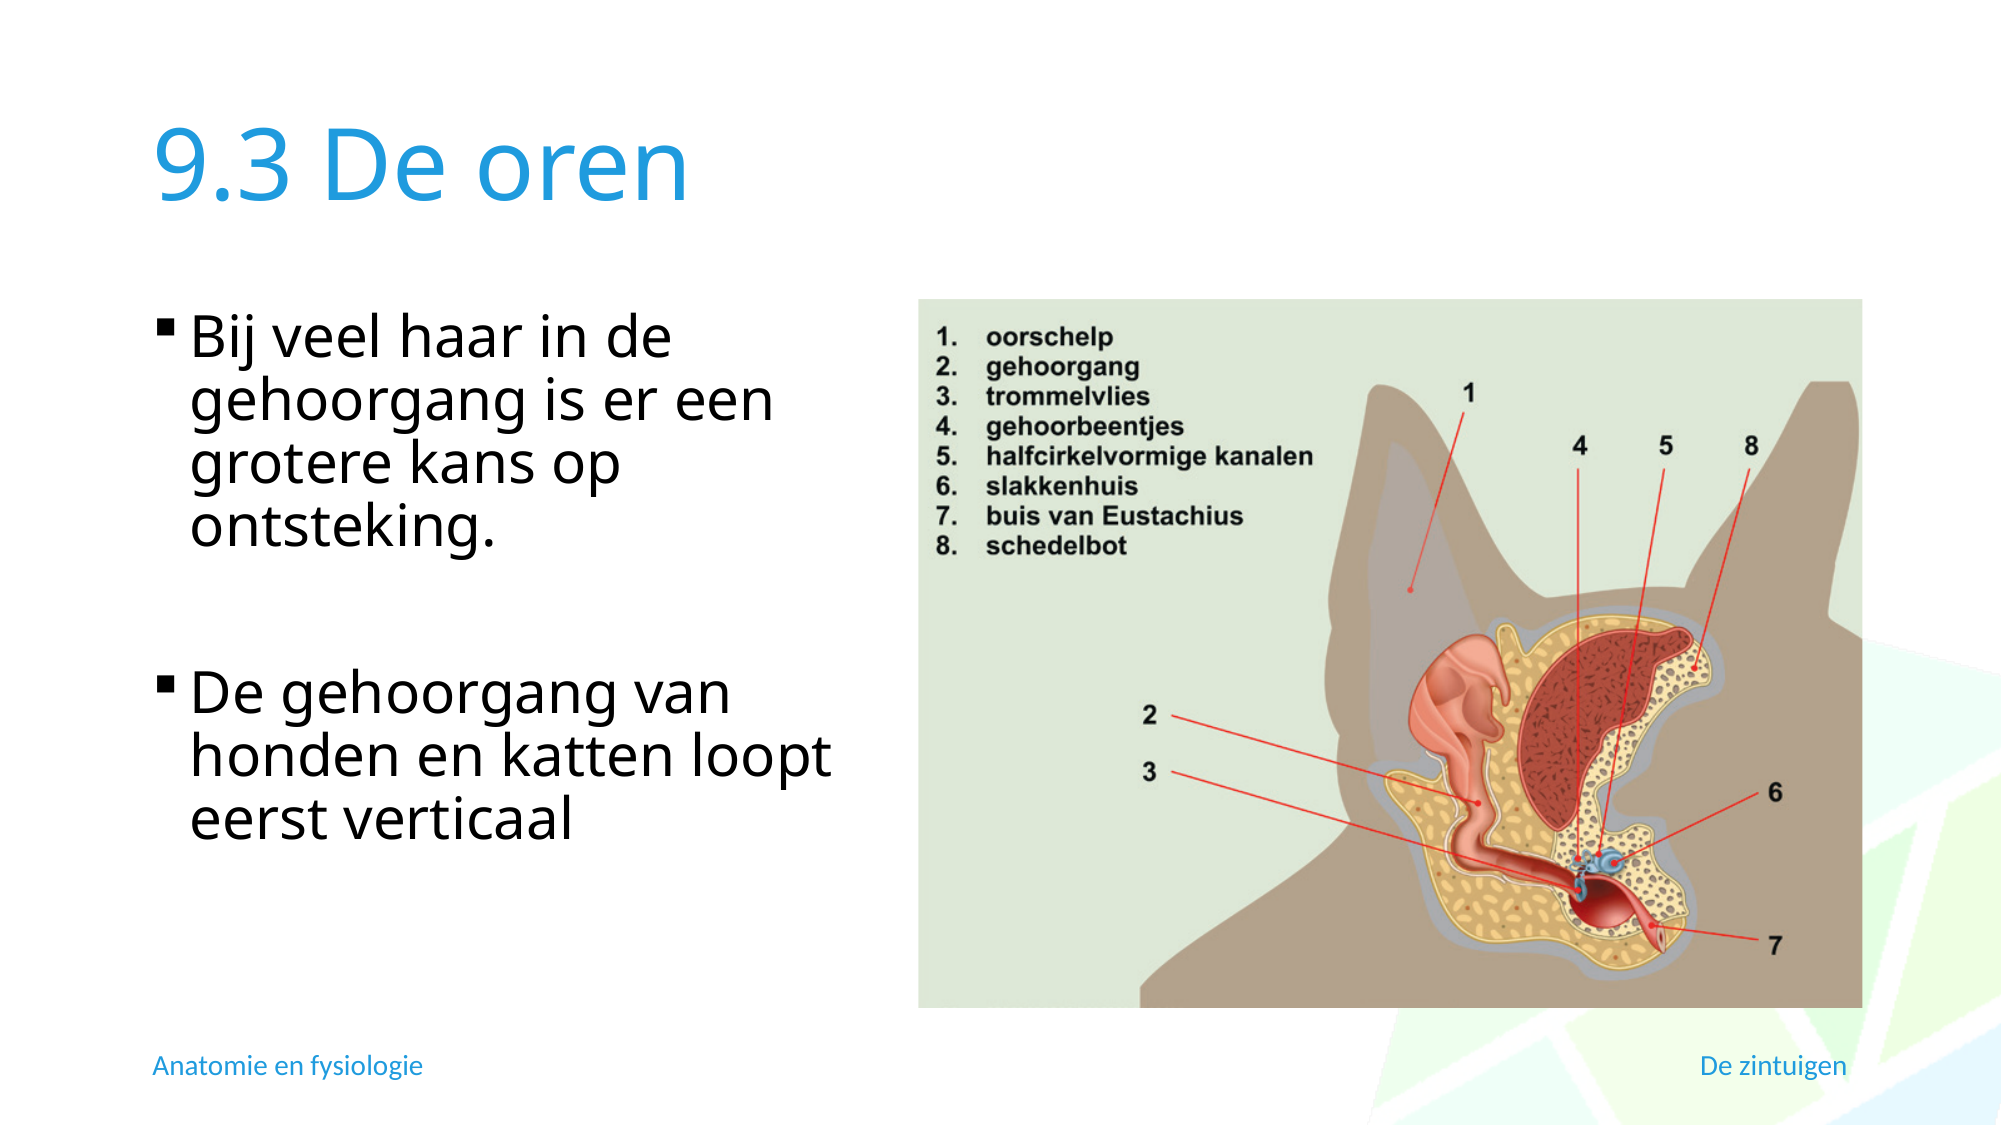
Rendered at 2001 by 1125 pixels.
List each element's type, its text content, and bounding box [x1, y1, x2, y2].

list Anatomie en fysiologie [137, 1042, 588, 1103]
picture [918, 299, 1863, 1008]
list De zintuigen [1412, 1042, 1863, 1103]
title 9.3 De oren [137, 59, 1863, 278]
list Bij veel haar in de gehoorgang is er een grotere kans op ontsteking. De gehoorgang van honden en katten loopt eerst verticaal [137, 299, 862, 1014]
